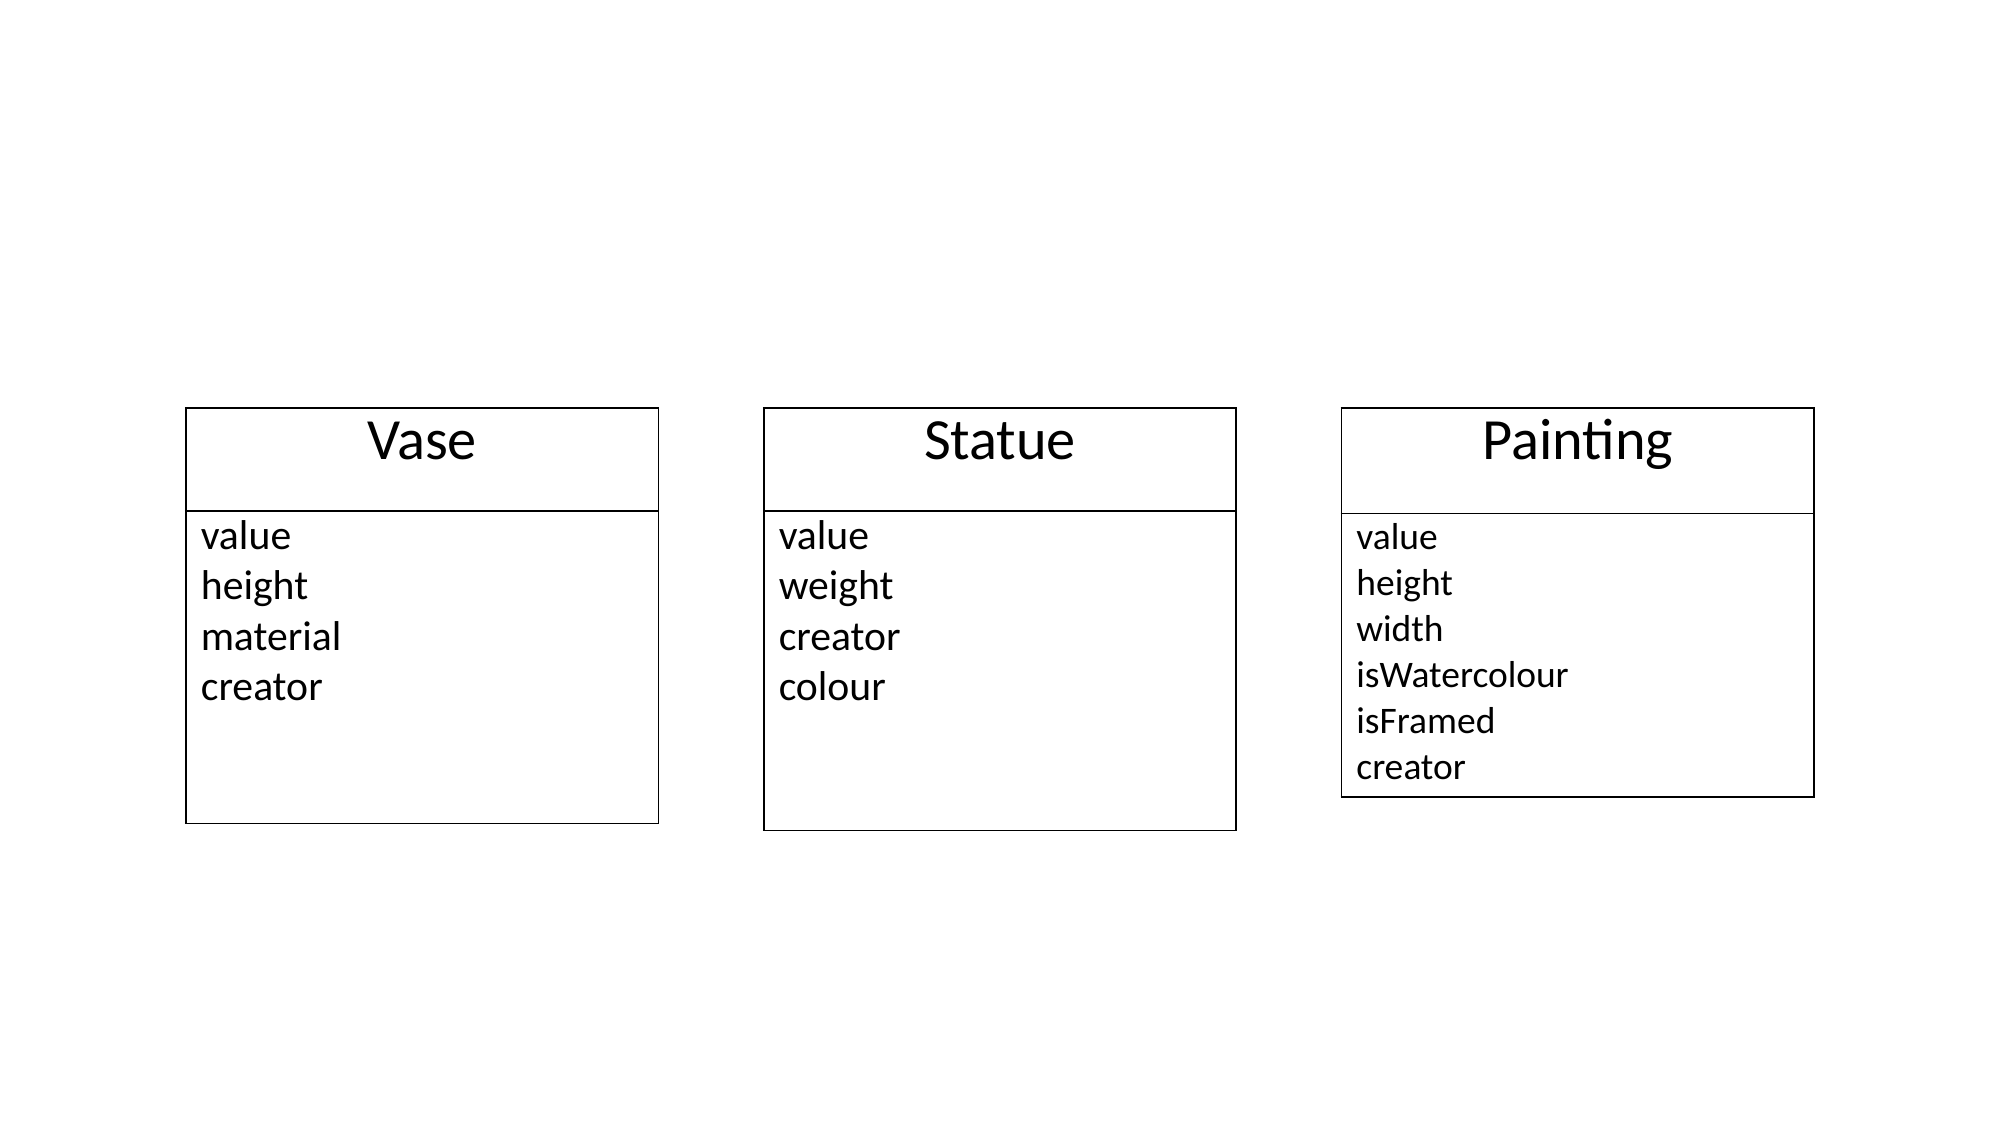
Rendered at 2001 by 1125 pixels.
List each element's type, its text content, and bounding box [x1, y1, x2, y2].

table_cell value height width isWatercolour isFramed creator [1342, 514, 1813, 796]
table_cell value weight creator colour [765, 512, 1235, 830]
table_cell value height material creator [187, 512, 658, 823]
table_header Statue [765, 409, 1235, 510]
table_header Vase [187, 409, 658, 510]
table_header Painting [1342, 409, 1813, 513]
